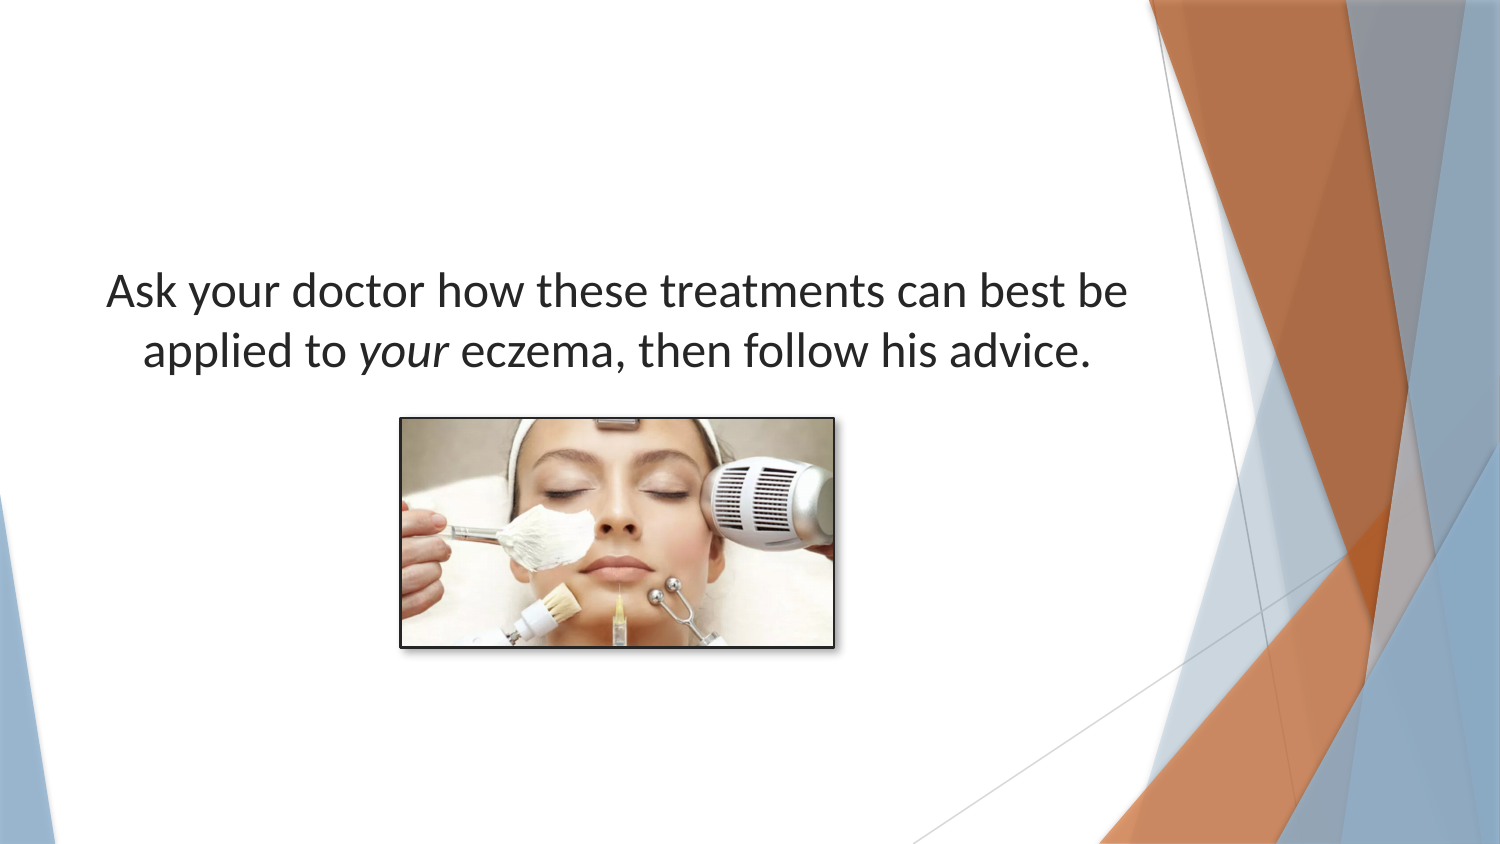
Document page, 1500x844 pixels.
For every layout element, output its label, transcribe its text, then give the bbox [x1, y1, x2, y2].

list Ask your doctor how these treatments can best be applied to your eczema, then follow his advice. [88, 249, 1147, 415]
picture [401, 418, 834, 647]
